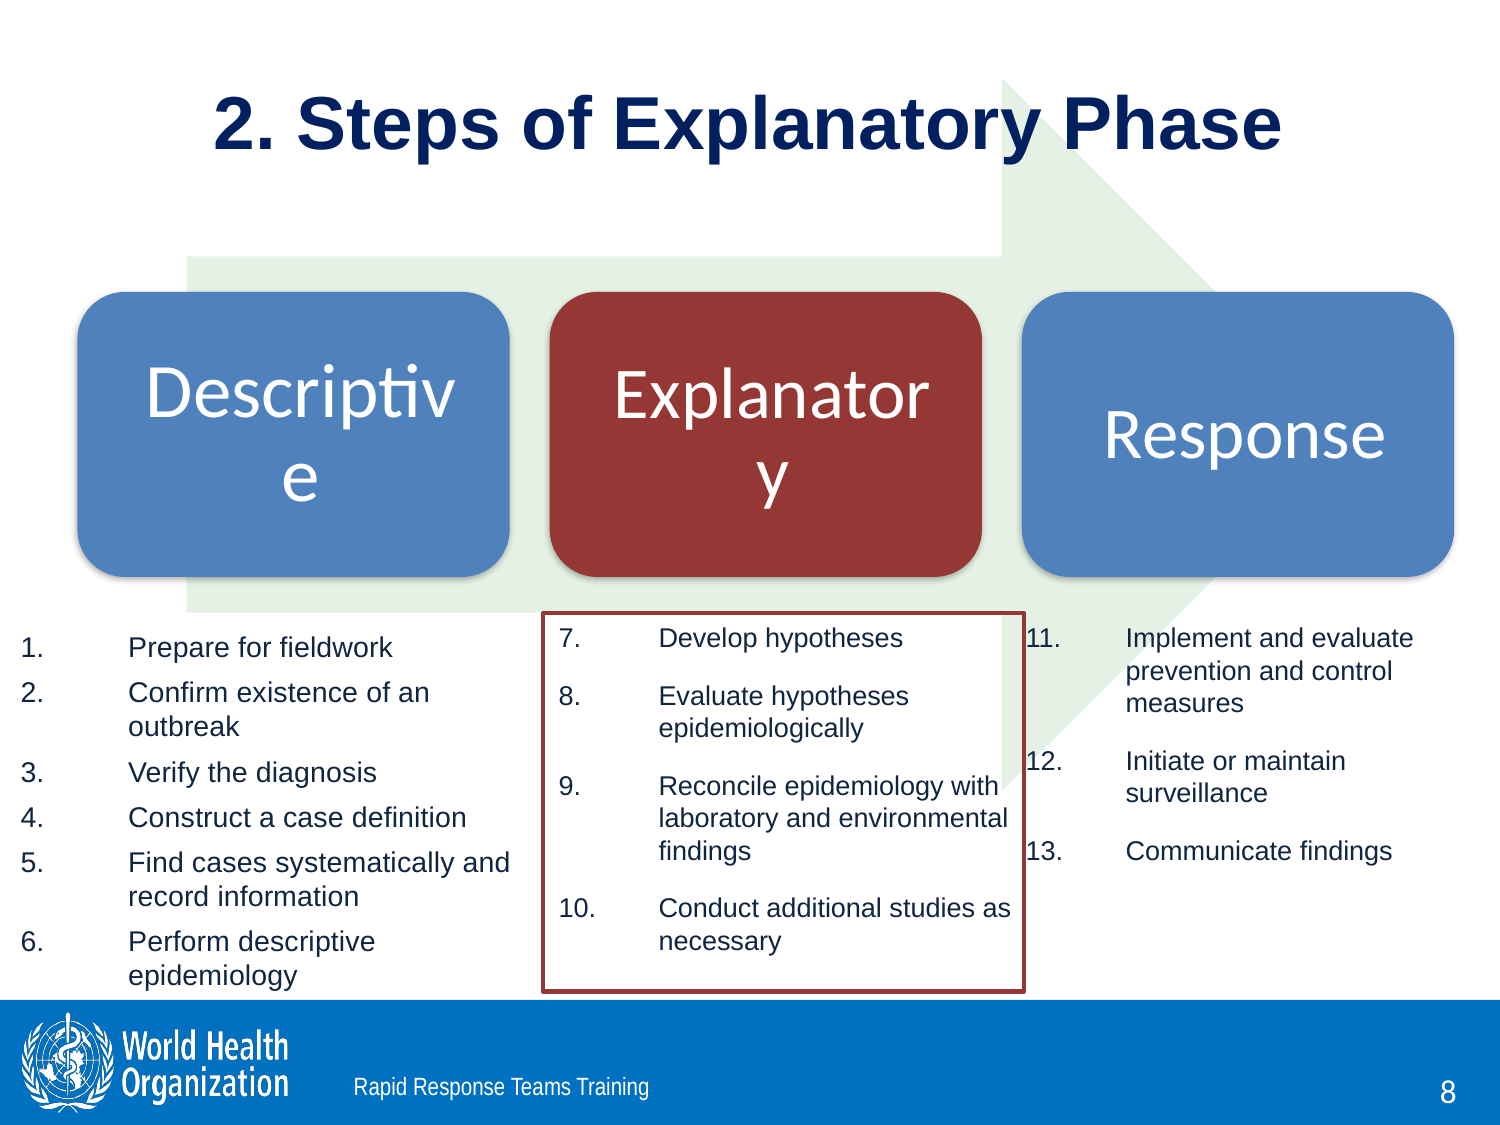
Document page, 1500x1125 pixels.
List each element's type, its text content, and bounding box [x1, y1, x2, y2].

text_box 2. Steps of Explanatory Phase [61, 66, 1437, 291]
text_box Implement and evaluate prevention and control measures Initiate or maintain surveillance Communicate findings [1026, 800, 1437, 992]
picture [21, 1012, 288, 1113]
text_box [541, 800, 1026, 994]
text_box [76, 77, 1456, 791]
text_box Prepare for fieldwork Confirm existence of an outbreak Verify the diagnosis Construct a case definition Find cases systematically and record information Perform descriptive epidemiology [5, 621, 544, 1000]
